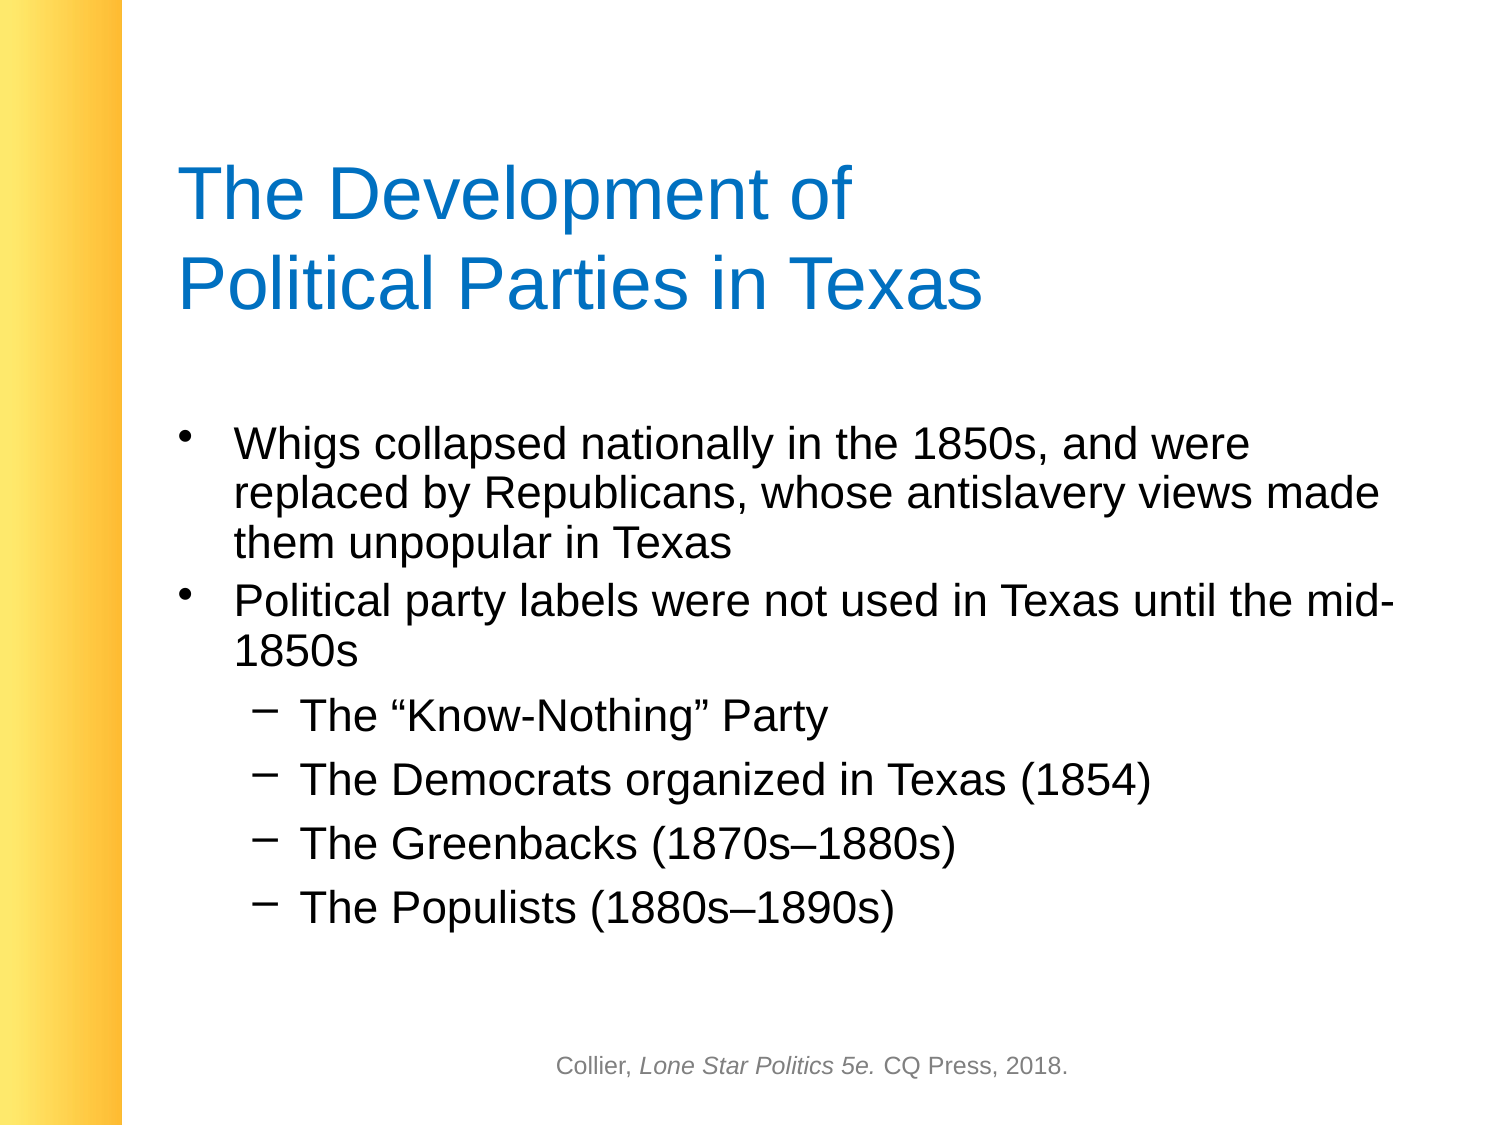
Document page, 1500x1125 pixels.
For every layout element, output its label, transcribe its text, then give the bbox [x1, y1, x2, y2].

list Whigs collapsed nationally in the 1850s, and were replaced by Republicans, whose antislavery views made them unpopular in Texas Political party labels were not used in Texas until the mid-1850s The “Know-Nothing” Party The Democrats organized in Texas (1854) The Greenbacks (1870s–1880s) The Populists (1880s–1890s) [162, 412, 1425, 1050]
picture [0, 0, 1500, 1125]
text_box Collier, Lone Star Politics 5e. CQ Press, 2018. [525, 1042, 1100, 1087]
title The Development of Political Parties in Texas [162, 137, 1313, 325]
